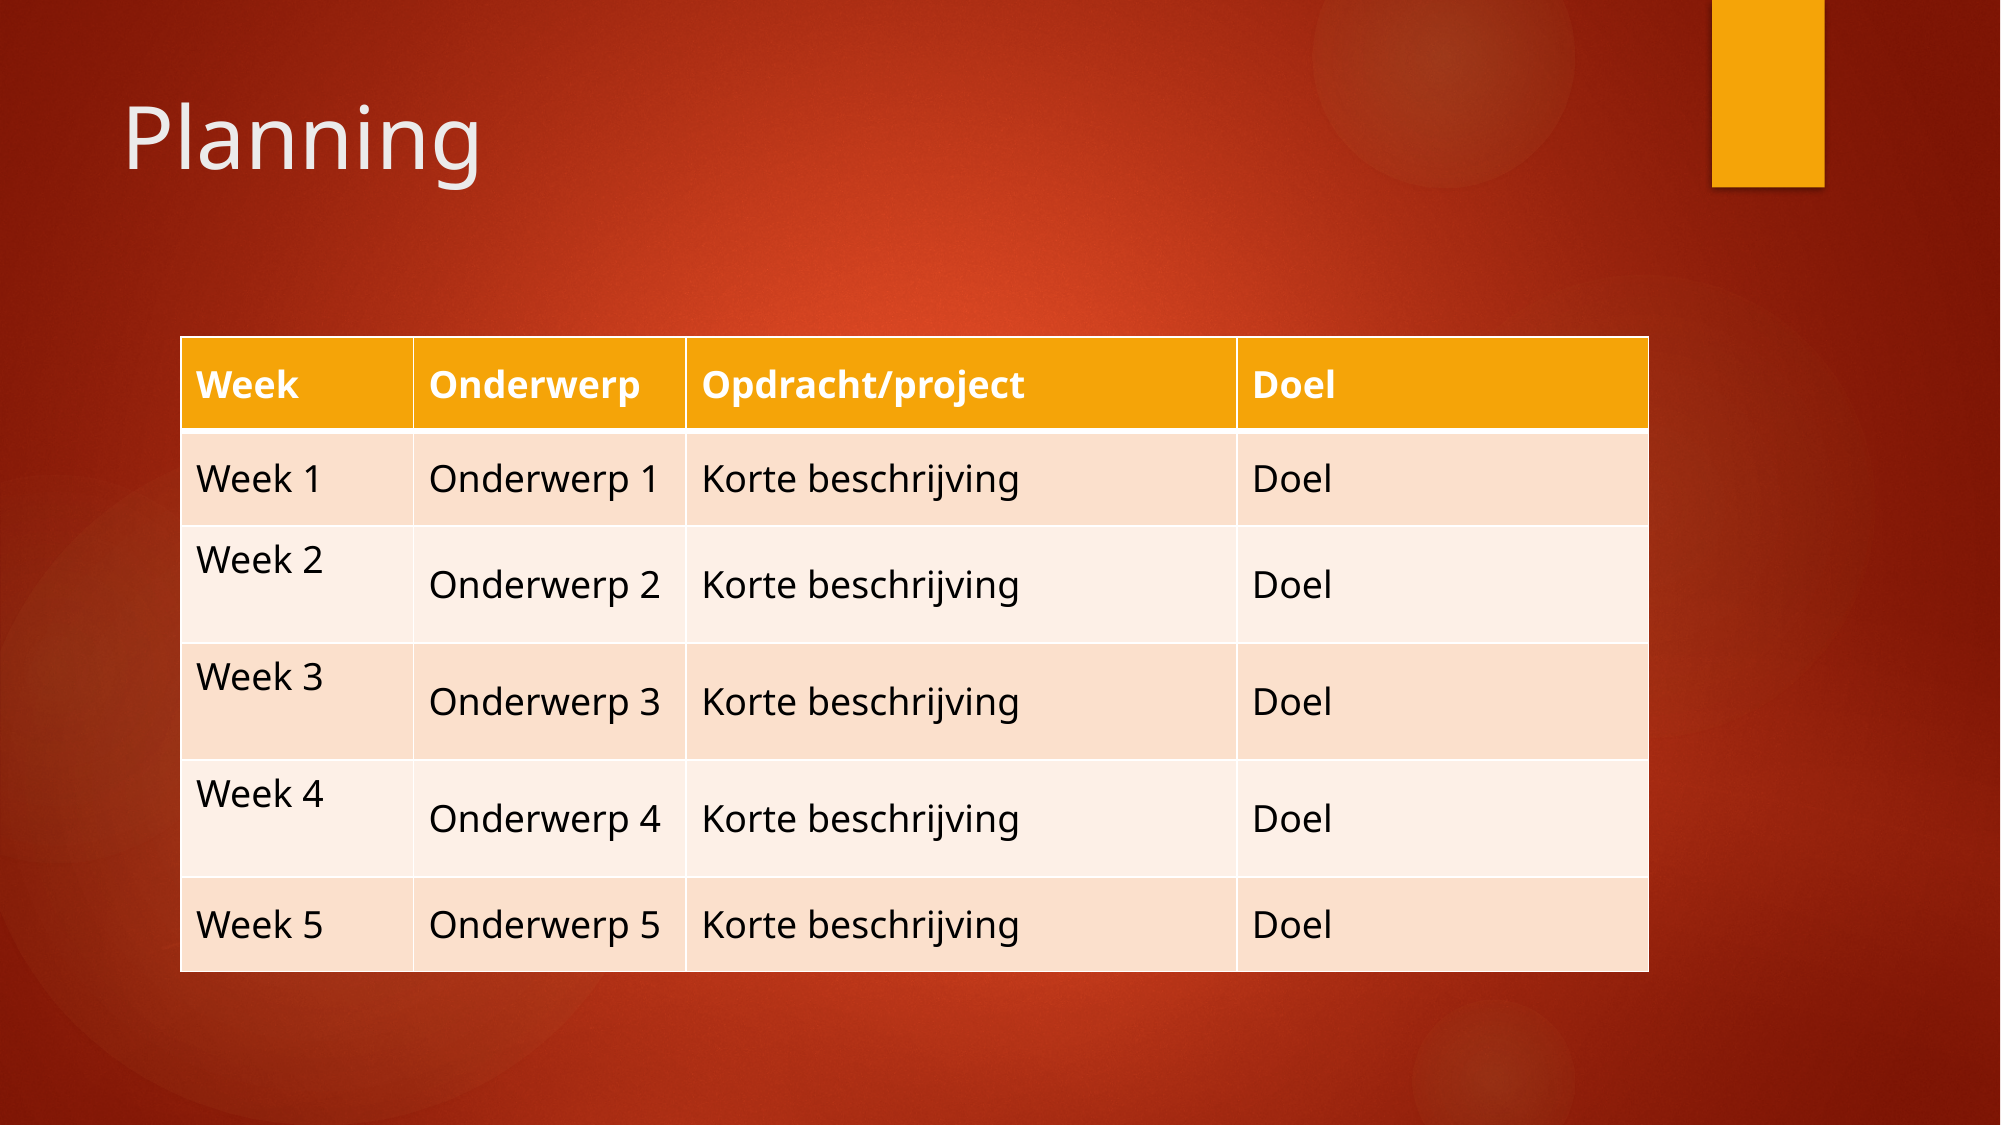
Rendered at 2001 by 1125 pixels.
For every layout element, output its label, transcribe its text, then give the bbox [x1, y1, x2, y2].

table_cell Onderwerp 4 [414, 761, 685, 876]
table_cell Korte beschrijving [687, 878, 1236, 971]
table_cell Week 5 [182, 878, 413, 971]
table_cell Week 1 [182, 434, 413, 525]
table_cell Korte beschrijving [687, 527, 1236, 642]
table_cell Korte beschrijving [687, 644, 1236, 759]
table_cell Korte beschrijving [687, 434, 1236, 525]
table_cell Doel [1238, 527, 1648, 642]
table_cell Doel [1238, 644, 1648, 759]
table_cell Onderwerp 2 [414, 527, 685, 642]
table_cell Onderwerp 3 [414, 644, 685, 759]
table_cell Korte beschrijving [687, 761, 1236, 876]
table_cell Onderwerp 1 [414, 434, 685, 525]
table_header Week [182, 338, 413, 428]
table_cell Doel [1238, 434, 1648, 525]
table_cell Week 2 [182, 527, 413, 642]
table_cell Doel [1238, 761, 1648, 876]
title Planning [106, 74, 1649, 304]
table_header Onderwerp [414, 338, 685, 428]
table_cell Doel [1238, 878, 1648, 971]
table_cell Onderwerp 5 [414, 878, 685, 971]
table_header Doel [1238, 338, 1648, 428]
table_cell Week 4 [182, 761, 413, 876]
table_header Opdracht/project [687, 338, 1236, 428]
table_cell Week 3 [182, 644, 413, 759]
